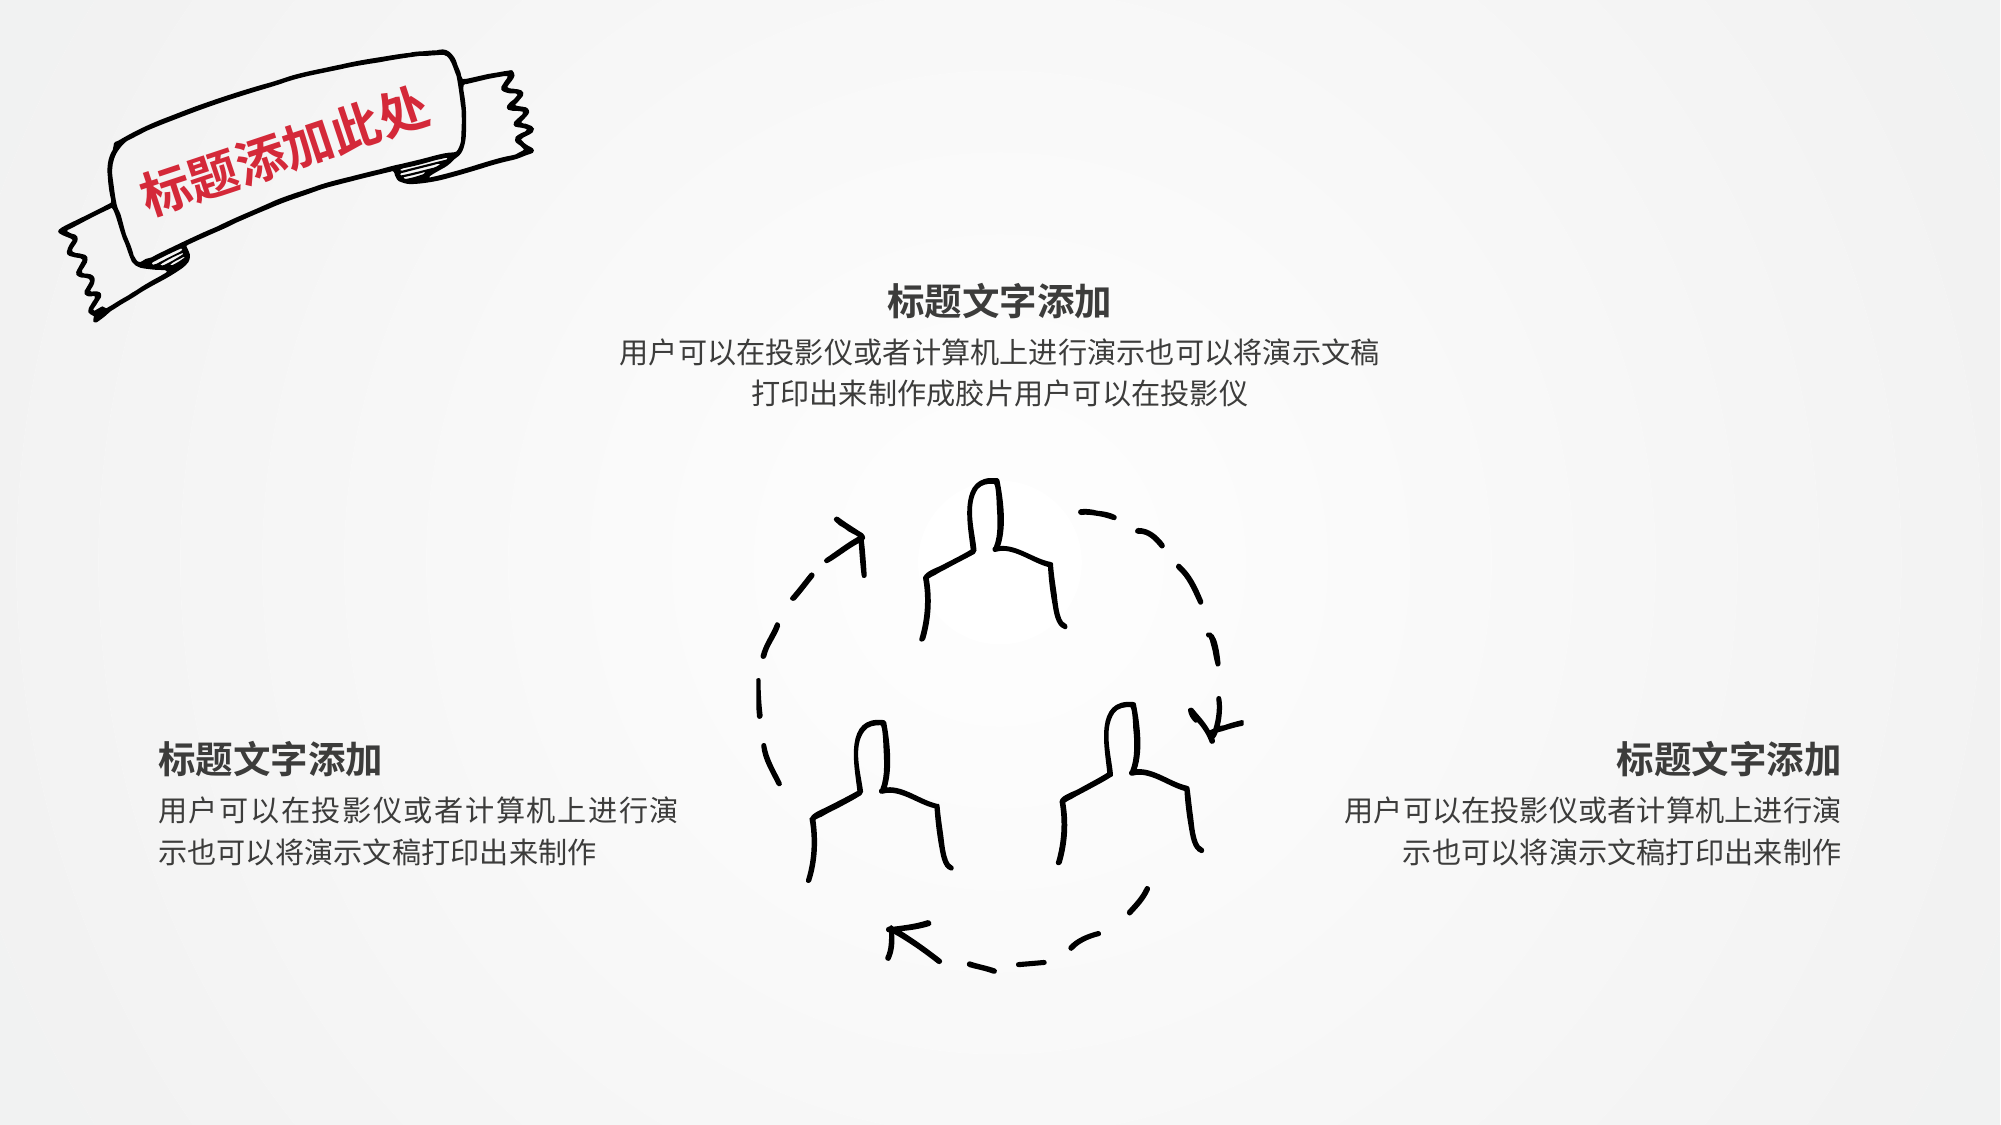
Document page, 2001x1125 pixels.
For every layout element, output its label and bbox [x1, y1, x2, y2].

picture [756, 478, 1244, 975]
text_box [1305, 719, 1857, 878]
text_box [602, 261, 1398, 420]
text_box [57, 48, 535, 323]
text_box [143, 719, 695, 878]
